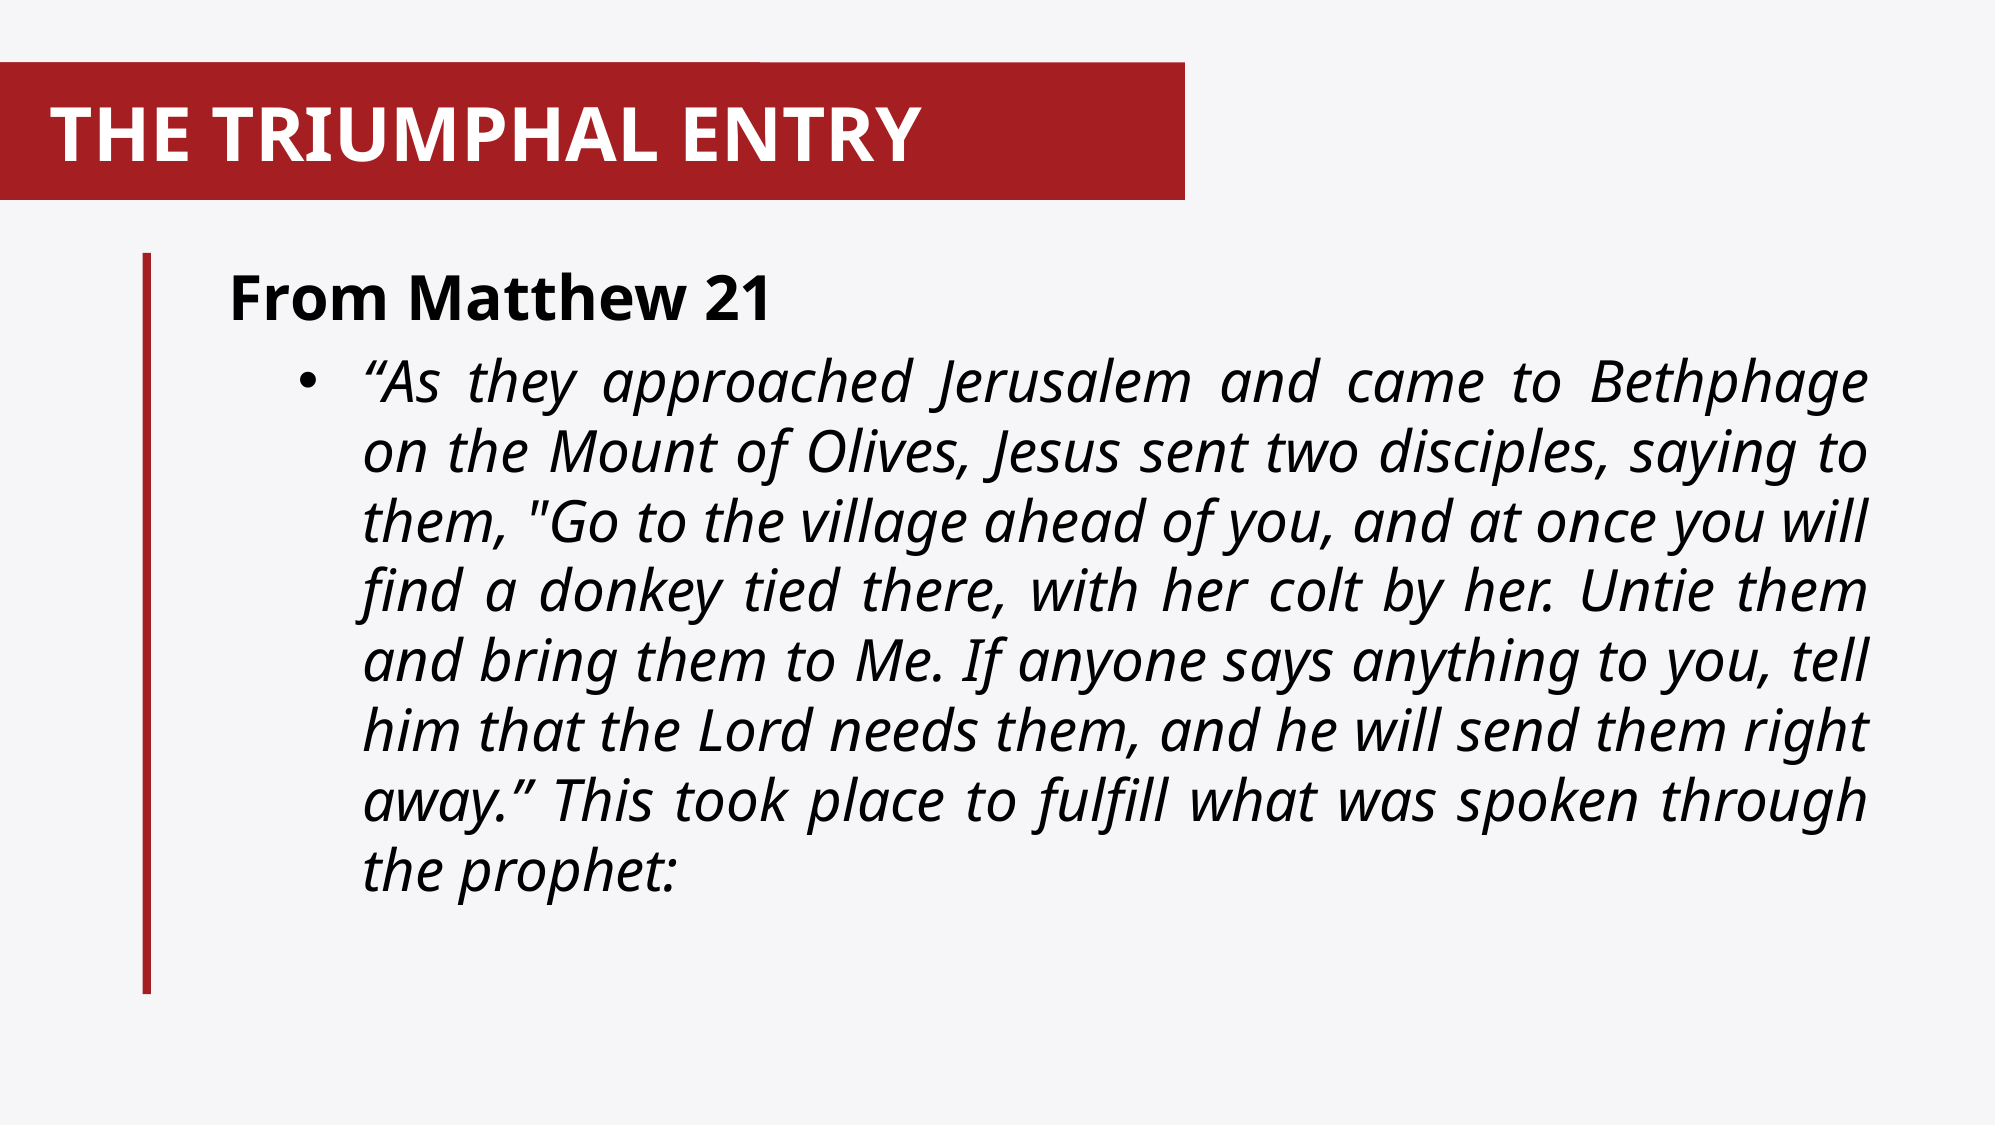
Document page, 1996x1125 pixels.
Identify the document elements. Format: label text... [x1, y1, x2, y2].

title THE TRIUMPHAL ENTRY [0, 62, 1185, 200]
subtitle From Matthew 21 “As they approached Jerusalem and came to Bethphage on the Mount of Olives, Jesus sent two disciples, saying to them, "Go to the village ahead of you, and at once you will find a donkey tied there, with her colt by her. Untie them and bring them to Me. If anyone says anything to you, tell him that the Lord needs them, and he will send them right away.” This took place to fulfill what was spoken through the prophet: [197, 249, 1885, 1025]
